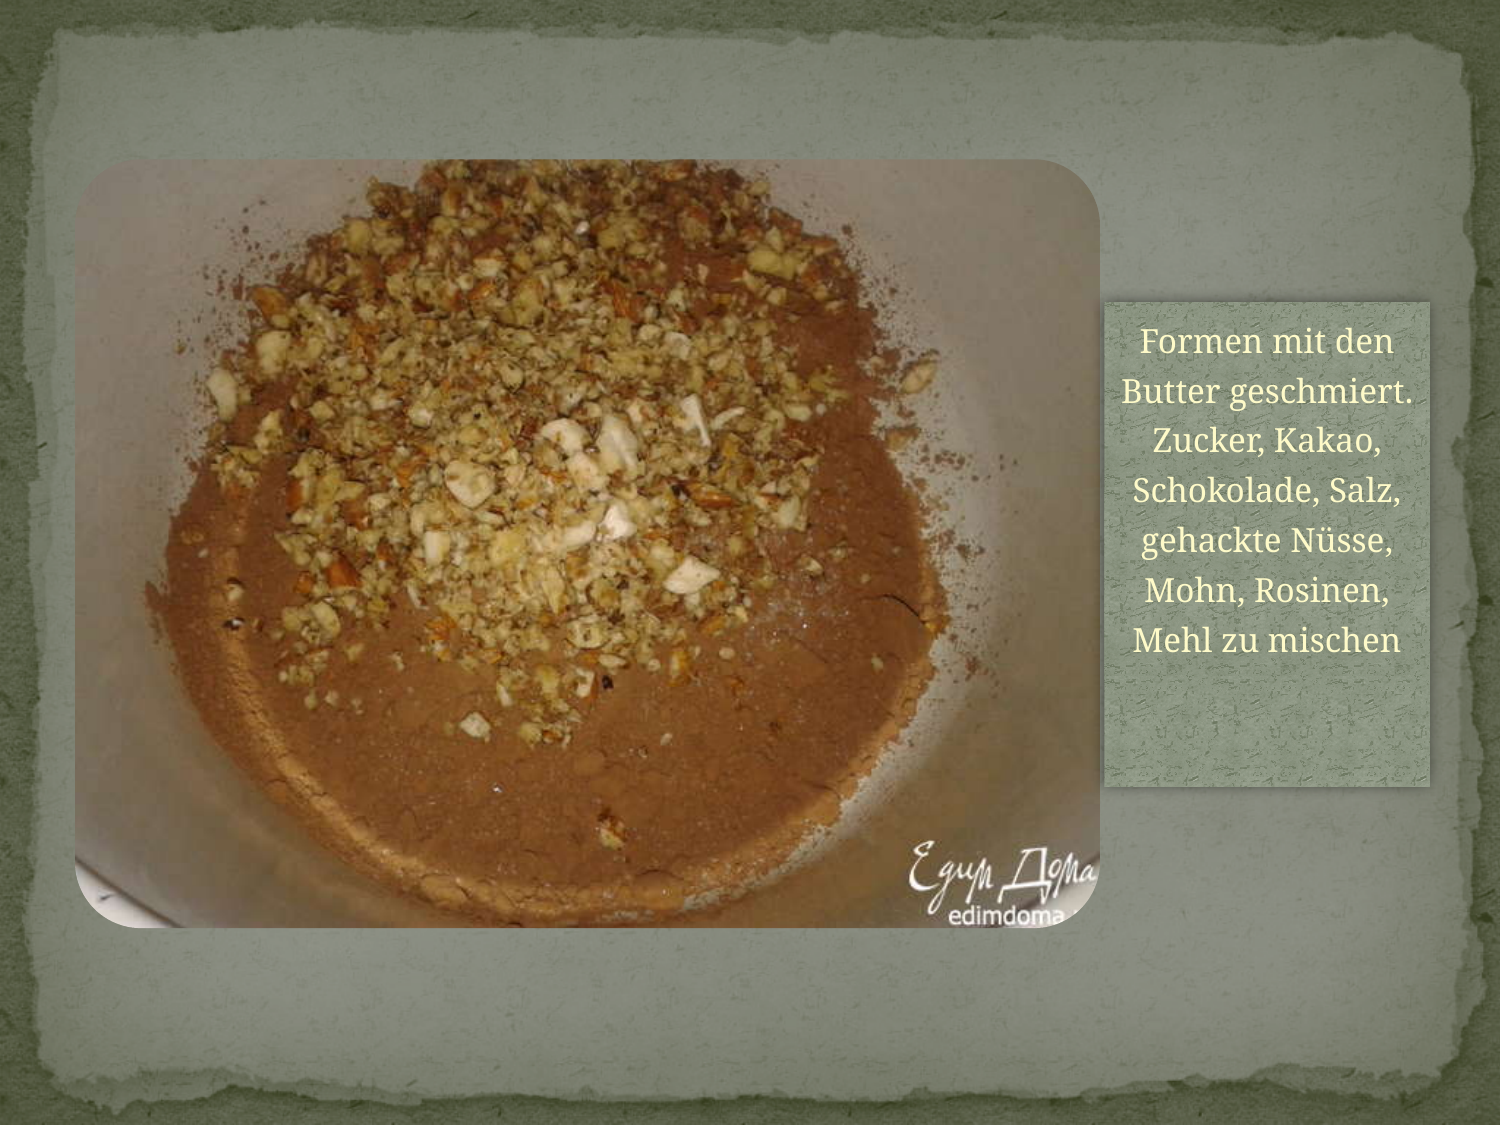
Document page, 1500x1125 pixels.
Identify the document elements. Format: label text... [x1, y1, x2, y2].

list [77, 162, 1099, 926]
list Formen mit den Butter geschmiert. Zucker, Kakao, Schokolade, Salz, gehackte Nüsse, Mohn, Rosinen, Mehl zu mischen [1108, 302, 1430, 787]
